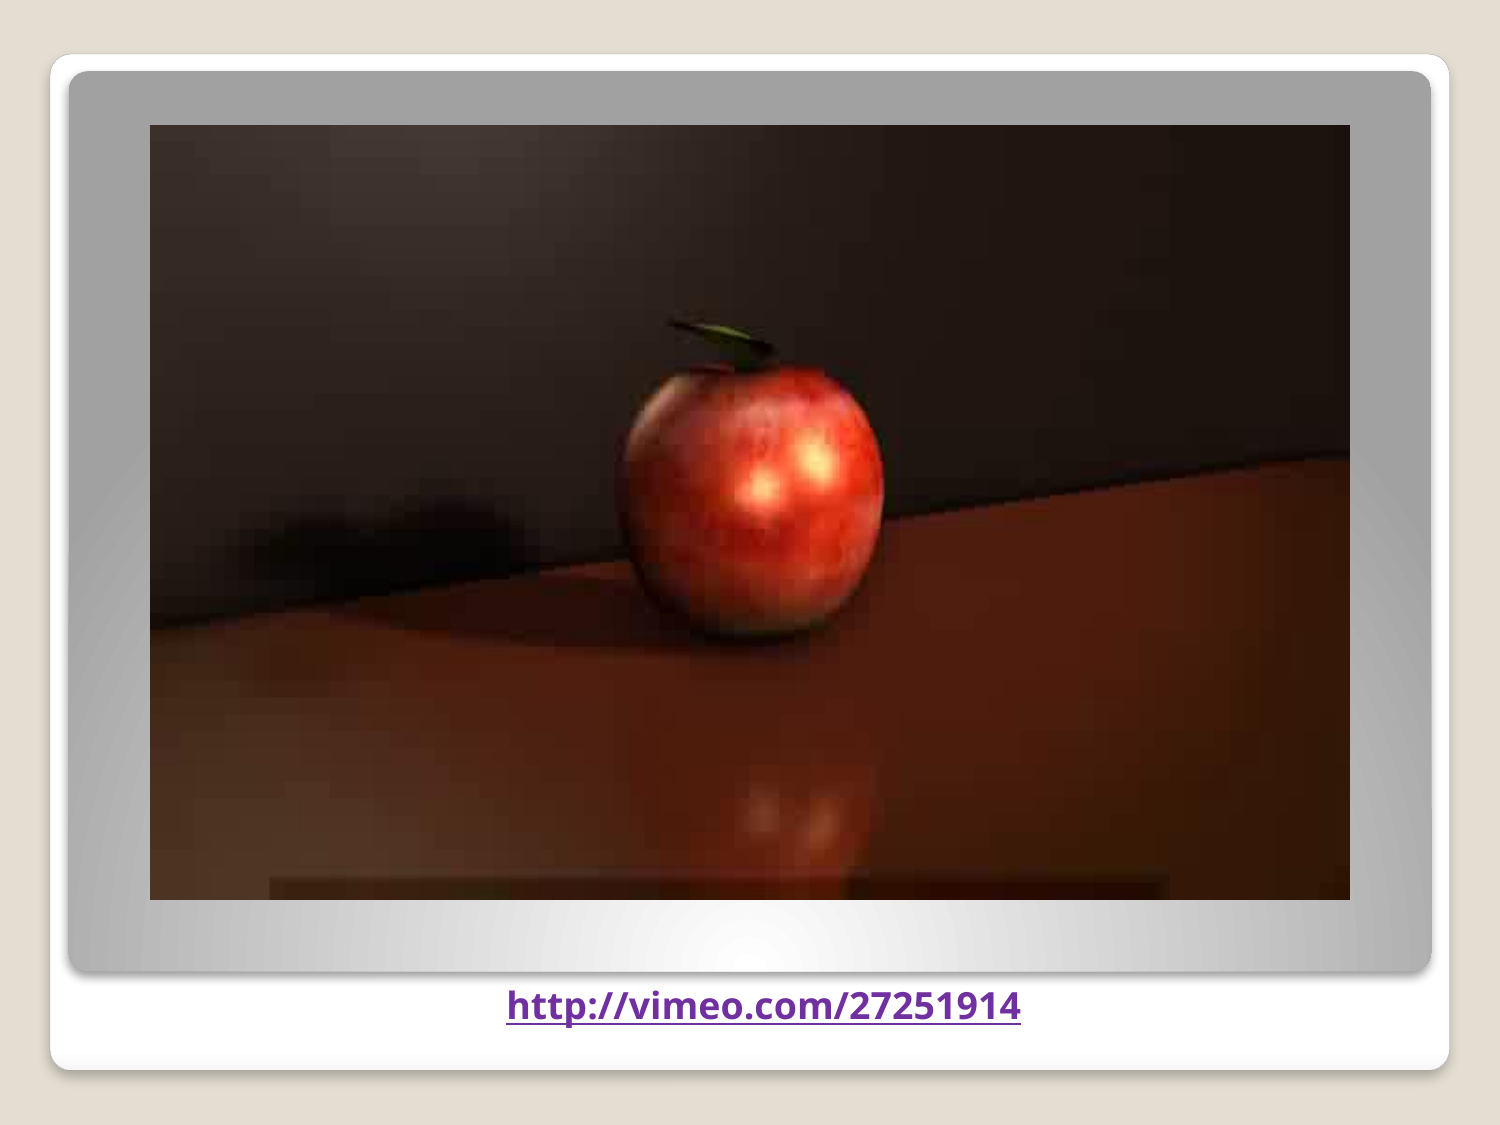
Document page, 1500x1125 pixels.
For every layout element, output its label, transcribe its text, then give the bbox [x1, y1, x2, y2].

text_box http://vimeo.com/27251914 [349, 974, 1188, 1041]
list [149, 124, 1351, 901]
